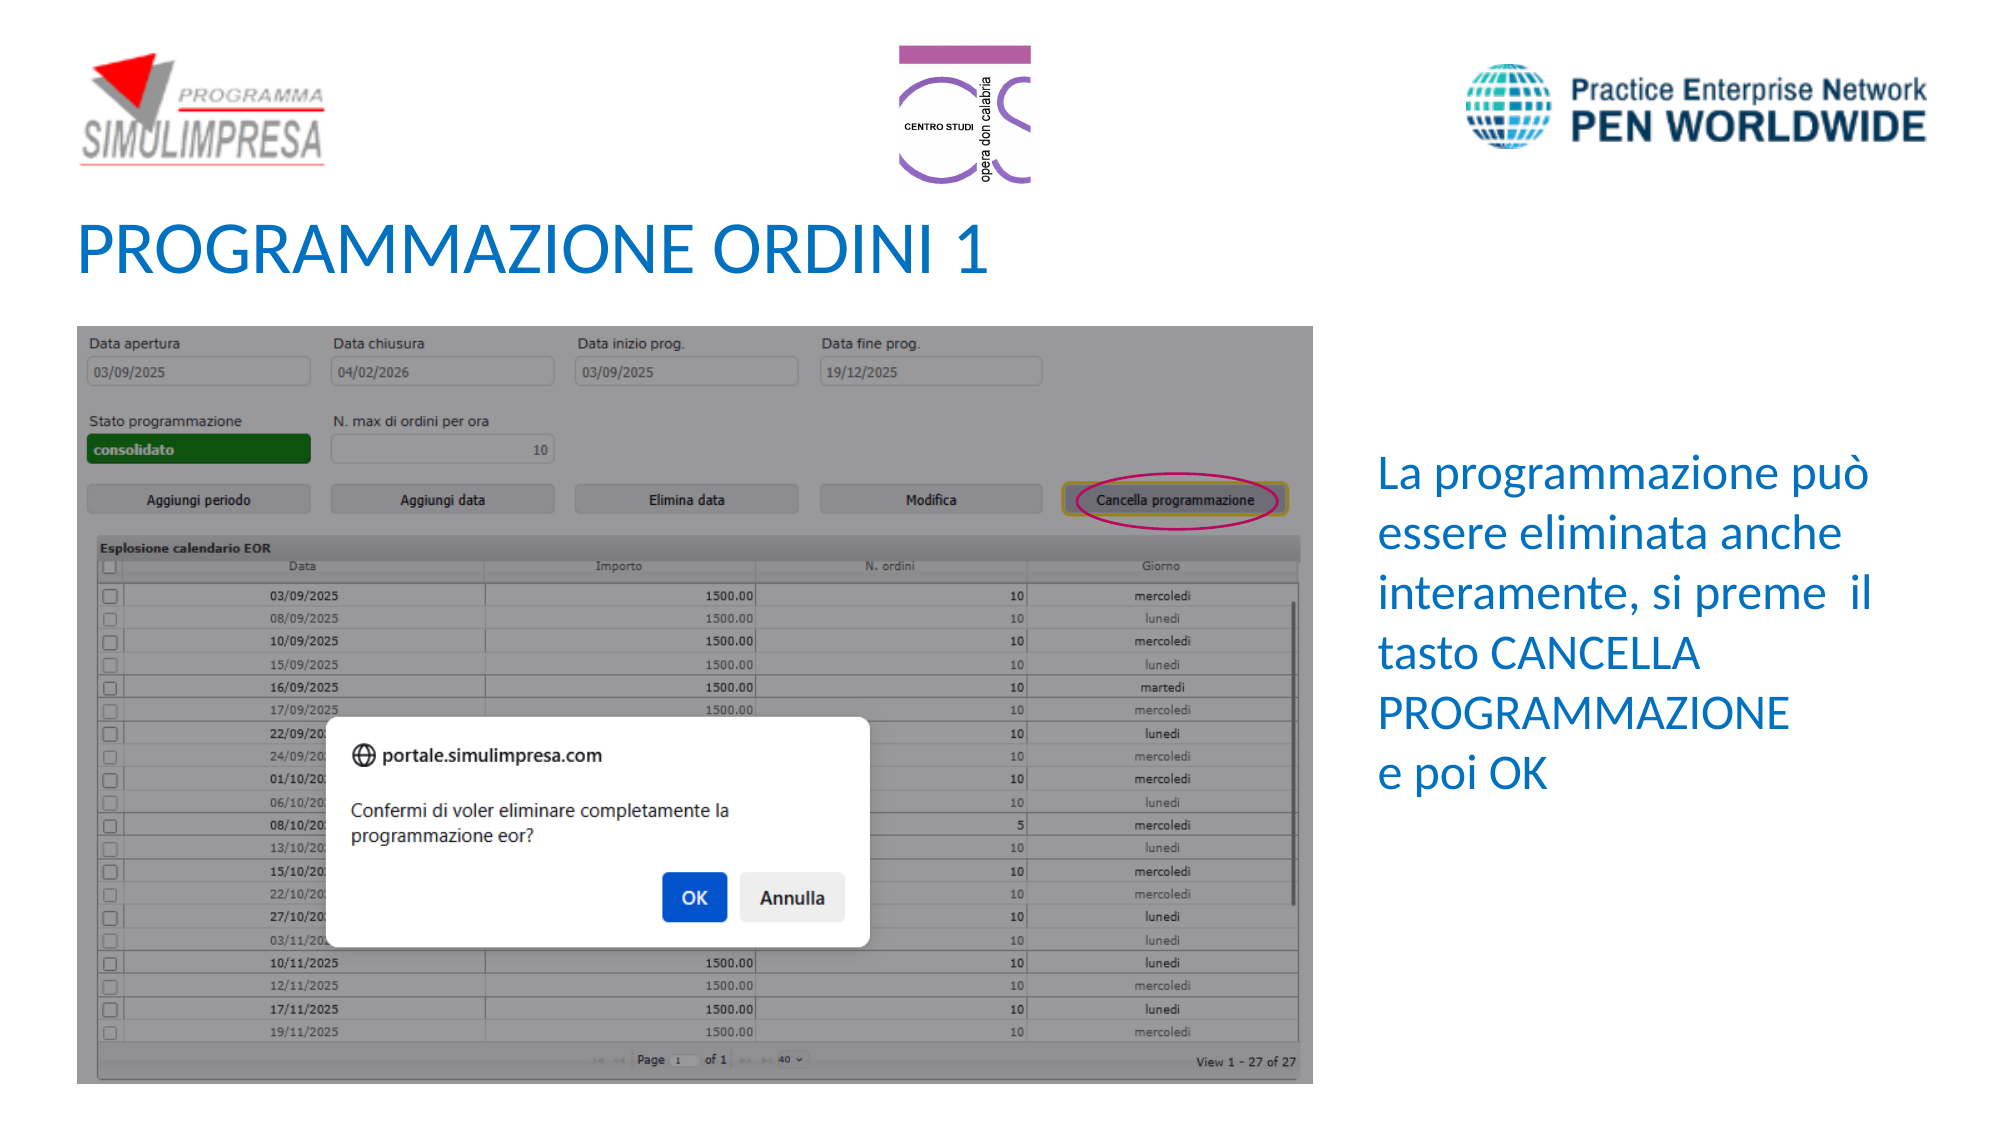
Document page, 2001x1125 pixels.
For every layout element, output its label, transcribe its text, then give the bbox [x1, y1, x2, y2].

picture [77, 326, 1313, 1084]
picture [76, 50, 336, 168]
text_box La programmazione può essere eliminata anche interamente, si preme il tasto CANCELLA PROGRAMMAZIONE e poi OK [1362, 431, 1965, 807]
picture [1466, 64, 1927, 149]
subtitle PROGRAMMAZIONE ORDINI 1 [61, 201, 1927, 319]
picture [896, 42, 1034, 188]
